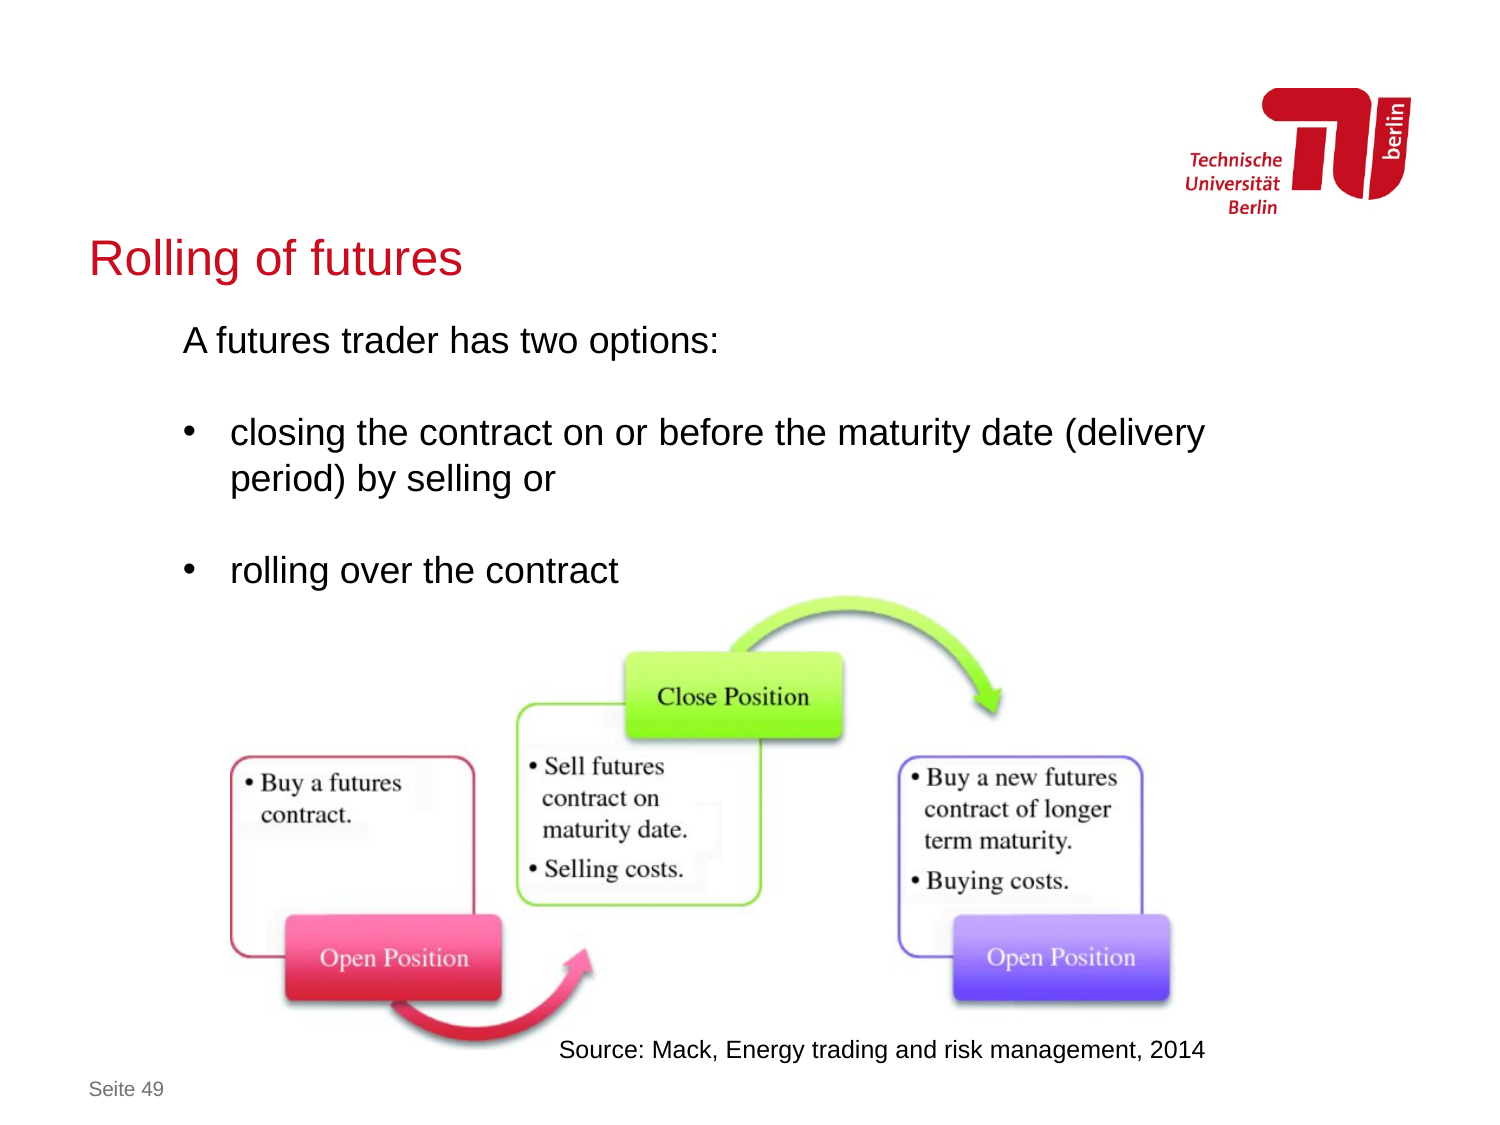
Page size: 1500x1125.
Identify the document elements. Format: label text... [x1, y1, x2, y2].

slide_number Seite 49 [88, 1075, 1176, 1101]
title Rolling of futures [88, 226, 1411, 286]
picture [1186, 88, 1411, 214]
list A futures trader has two options: closing the contract on or before the maturity date (delivery period) by selling or rolling over the contract [183, 315, 1294, 983]
picture [230, 593, 1176, 1050]
text_box Source: Mack, Energy trading and risk management, 2014 [543, 1026, 1223, 1072]
